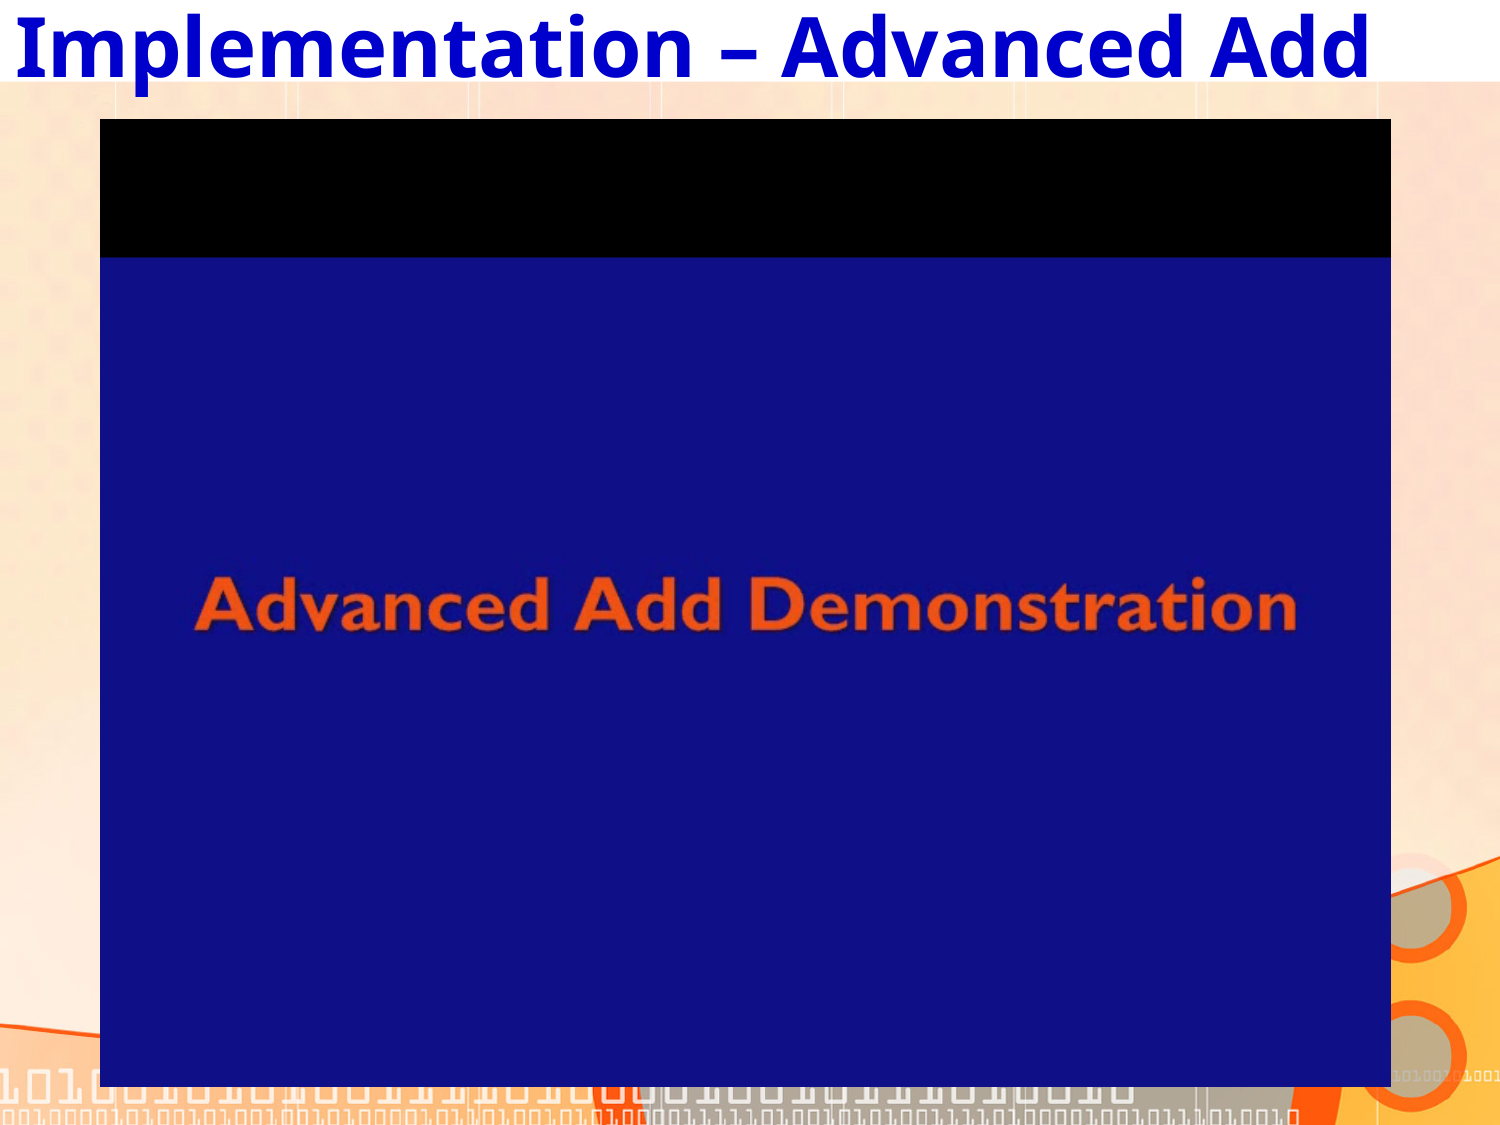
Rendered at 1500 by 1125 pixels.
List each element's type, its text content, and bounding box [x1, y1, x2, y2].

title Implementation – Advanced Add [0, 0, 1500, 101]
picture [0, 101, 1500, 1125]
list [99, 118, 1392, 1088]
